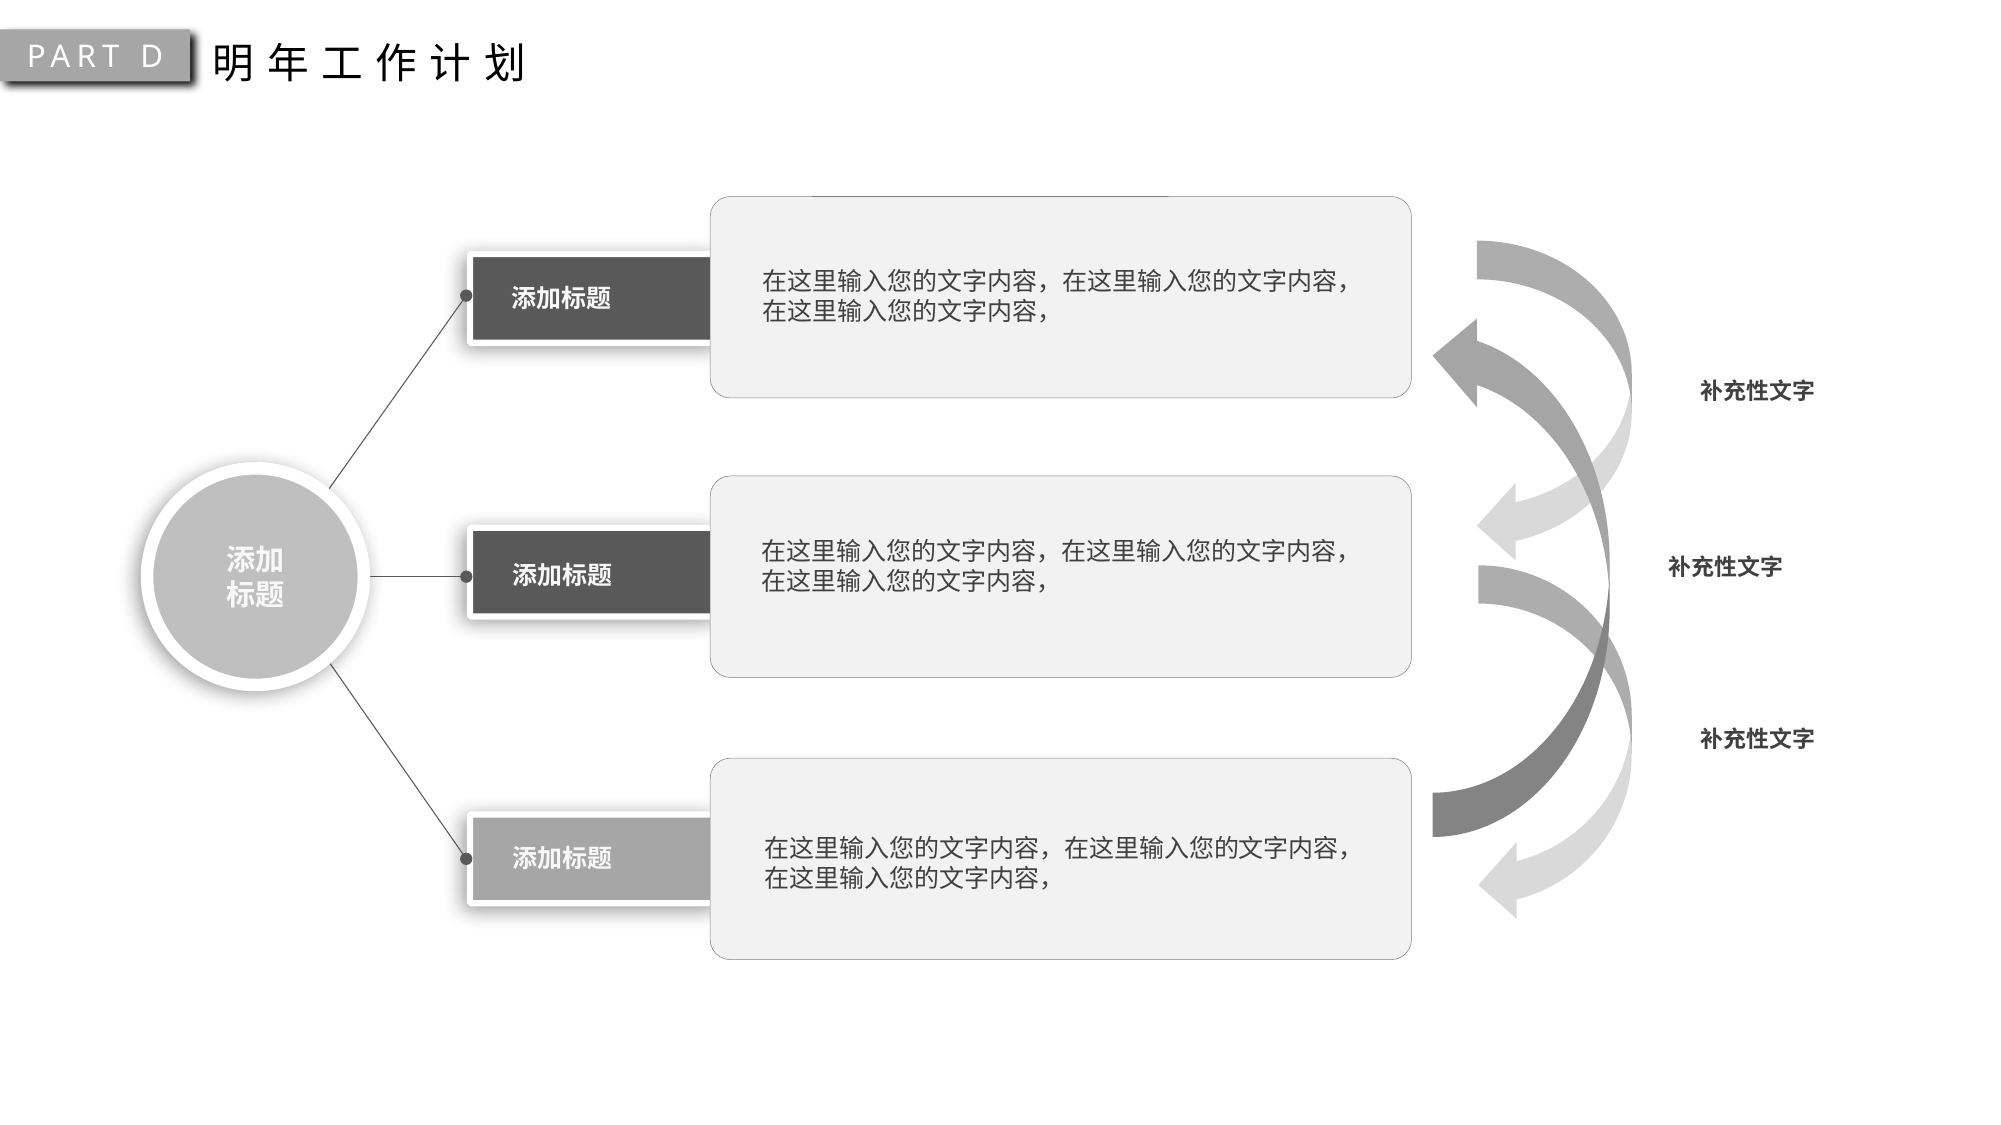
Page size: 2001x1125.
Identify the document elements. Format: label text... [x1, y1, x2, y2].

text_box [710, 758, 1412, 960]
text_box 明年工作计划 [198, 29, 541, 95]
text_box [333, 668, 473, 865]
text_box [470, 814, 710, 904]
text_box [710, 196, 1412, 398]
text_box 补充性文字 [1662, 371, 1853, 410]
text_box PART D [0, 29, 191, 82]
text_box 在这里输入您的文字内容，在这里输入您的文字内容，在这里输入您的文字内容， [751, 511, 1363, 620]
text_box [470, 253, 710, 343]
text_box [1478, 637, 1632, 919]
text_box 添加标题 [501, 268, 710, 326]
text_box [710, 475, 1412, 678]
text_box 补充性文字 [1662, 719, 1853, 758]
text_box 在这里输入您的文字内容，在这里输入您的文字内容，在这里输入您的文字内容， [754, 808, 1366, 918]
text_box 添加 标题 [147, 468, 364, 685]
text_box [470, 527, 710, 617]
text_box 在这里输入您的文字内容，在这里输入您的文字内容，在这里输入您的文字内容， [752, 241, 1364, 350]
text_box [1476, 240, 1632, 491]
text_box [1432, 318, 1610, 837]
text_box 补充性文字 [1631, 547, 1822, 586]
text_box [329, 289, 473, 488]
text_box [1476, 475, 1590, 561]
text_box 添加标题 [502, 828, 710, 887]
text_box 添加标题 [502, 545, 710, 603]
